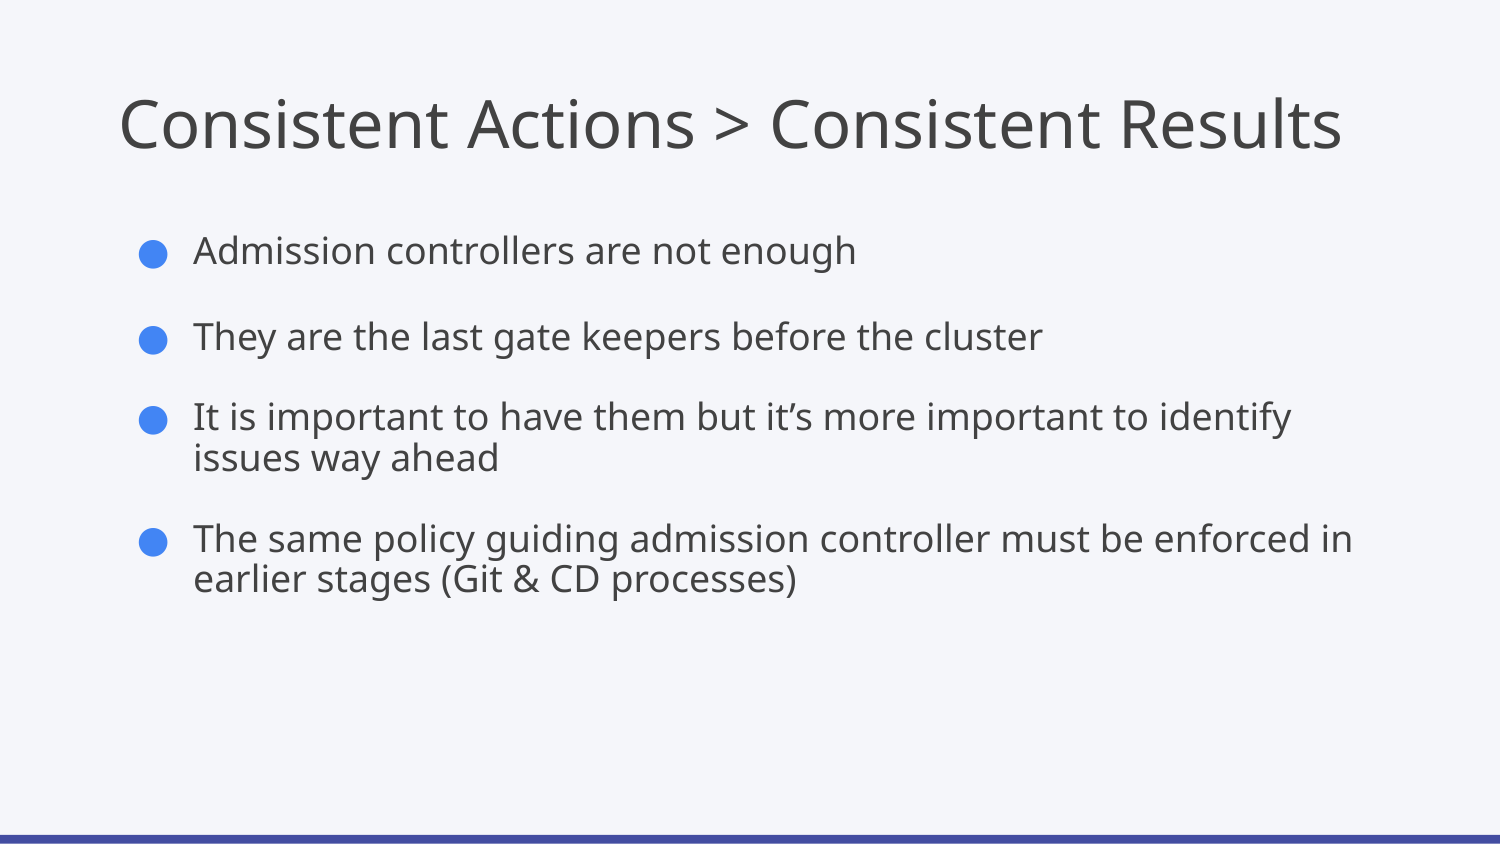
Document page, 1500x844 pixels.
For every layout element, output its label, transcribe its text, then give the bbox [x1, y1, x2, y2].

list Admission controllers are not enough They are the last gate keepers before the cluster It is important to have them but it’s more important to identify issues way ahead The same policy guiding admission controller must be enforced in earlier stages (Git & CD processes) [103, 224, 1397, 760]
title Consistent Actions > Consistent Results [103, 44, 1397, 208]
